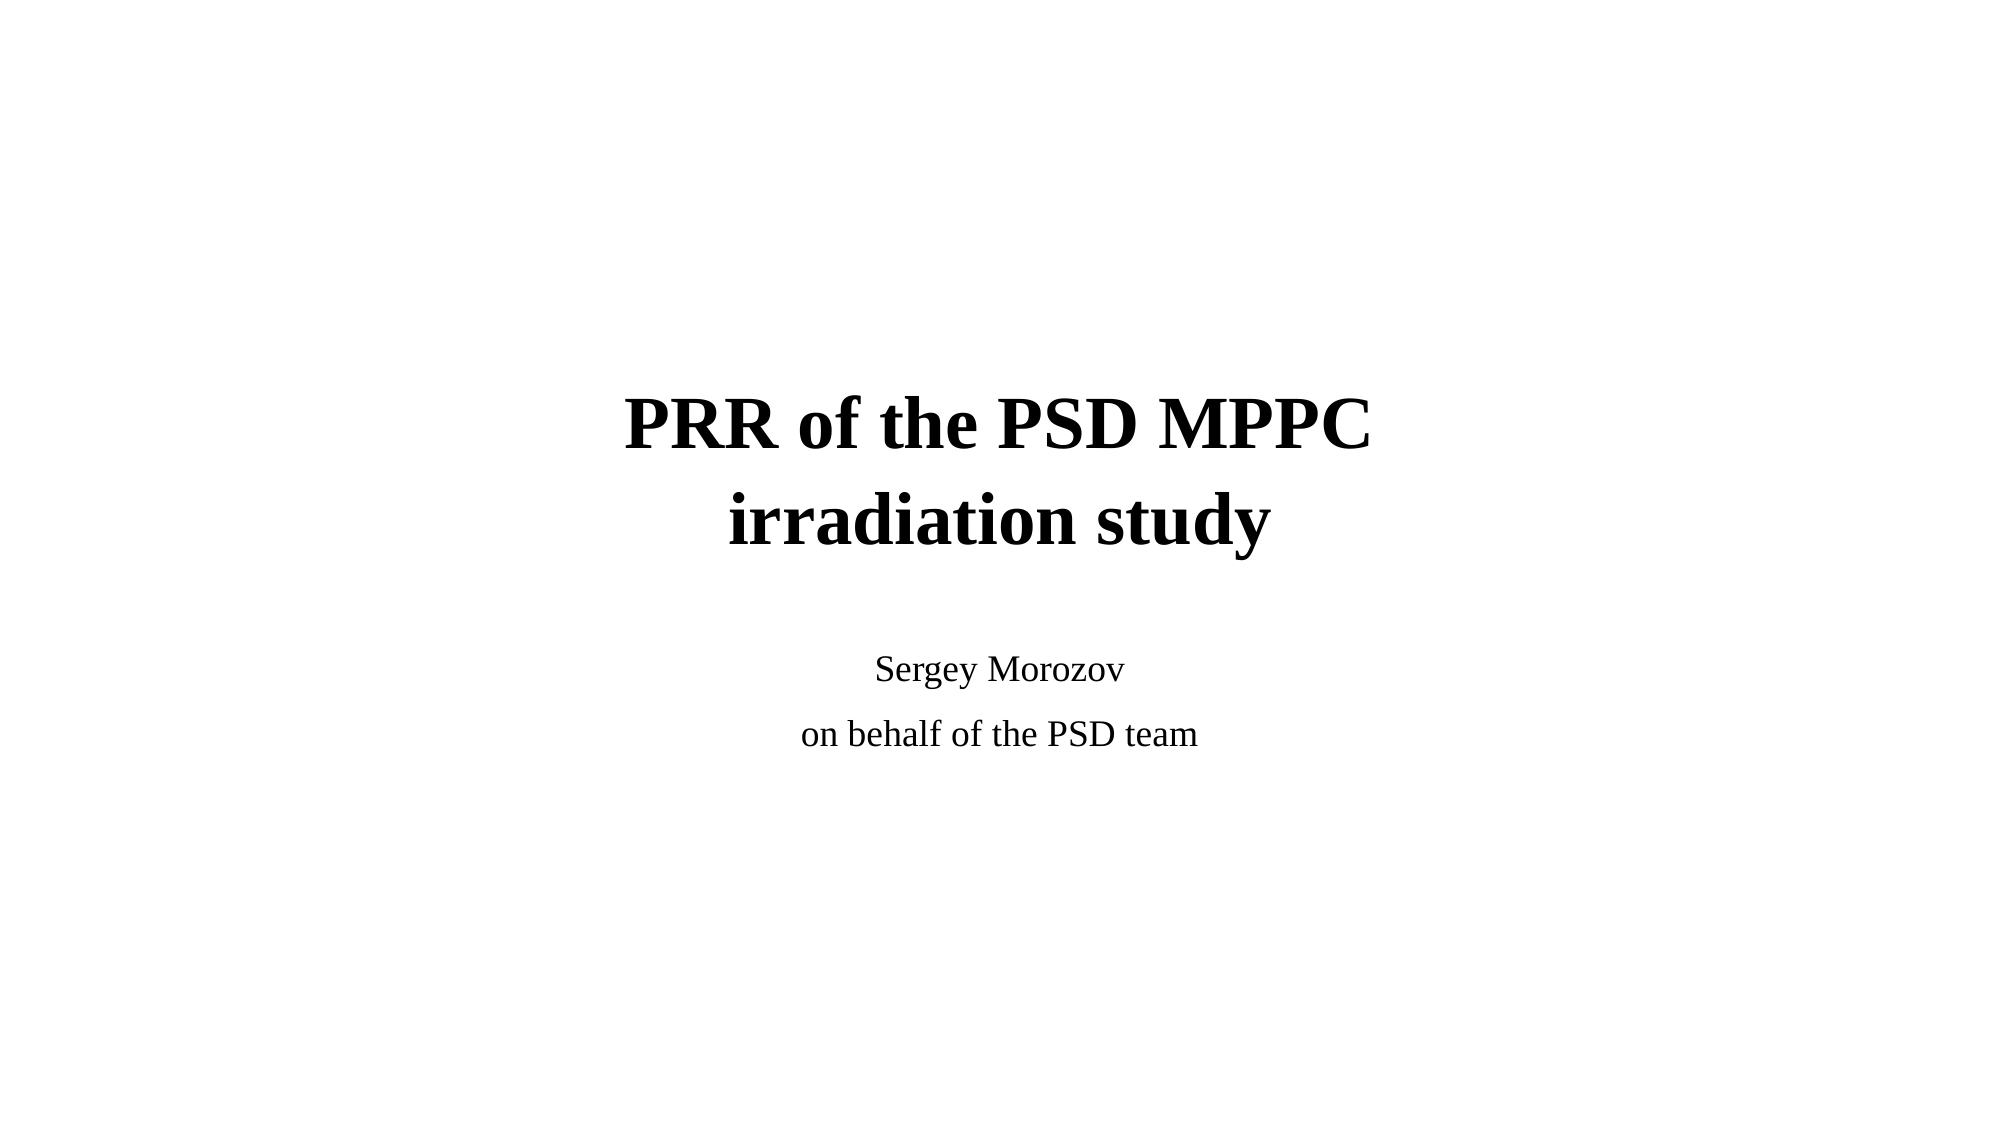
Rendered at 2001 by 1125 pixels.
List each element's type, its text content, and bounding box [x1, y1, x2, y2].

text_box PRR of the PSD MPPC irradiation study Sergey Morozov on behalf of the PSD team [500, 359, 1500, 762]
